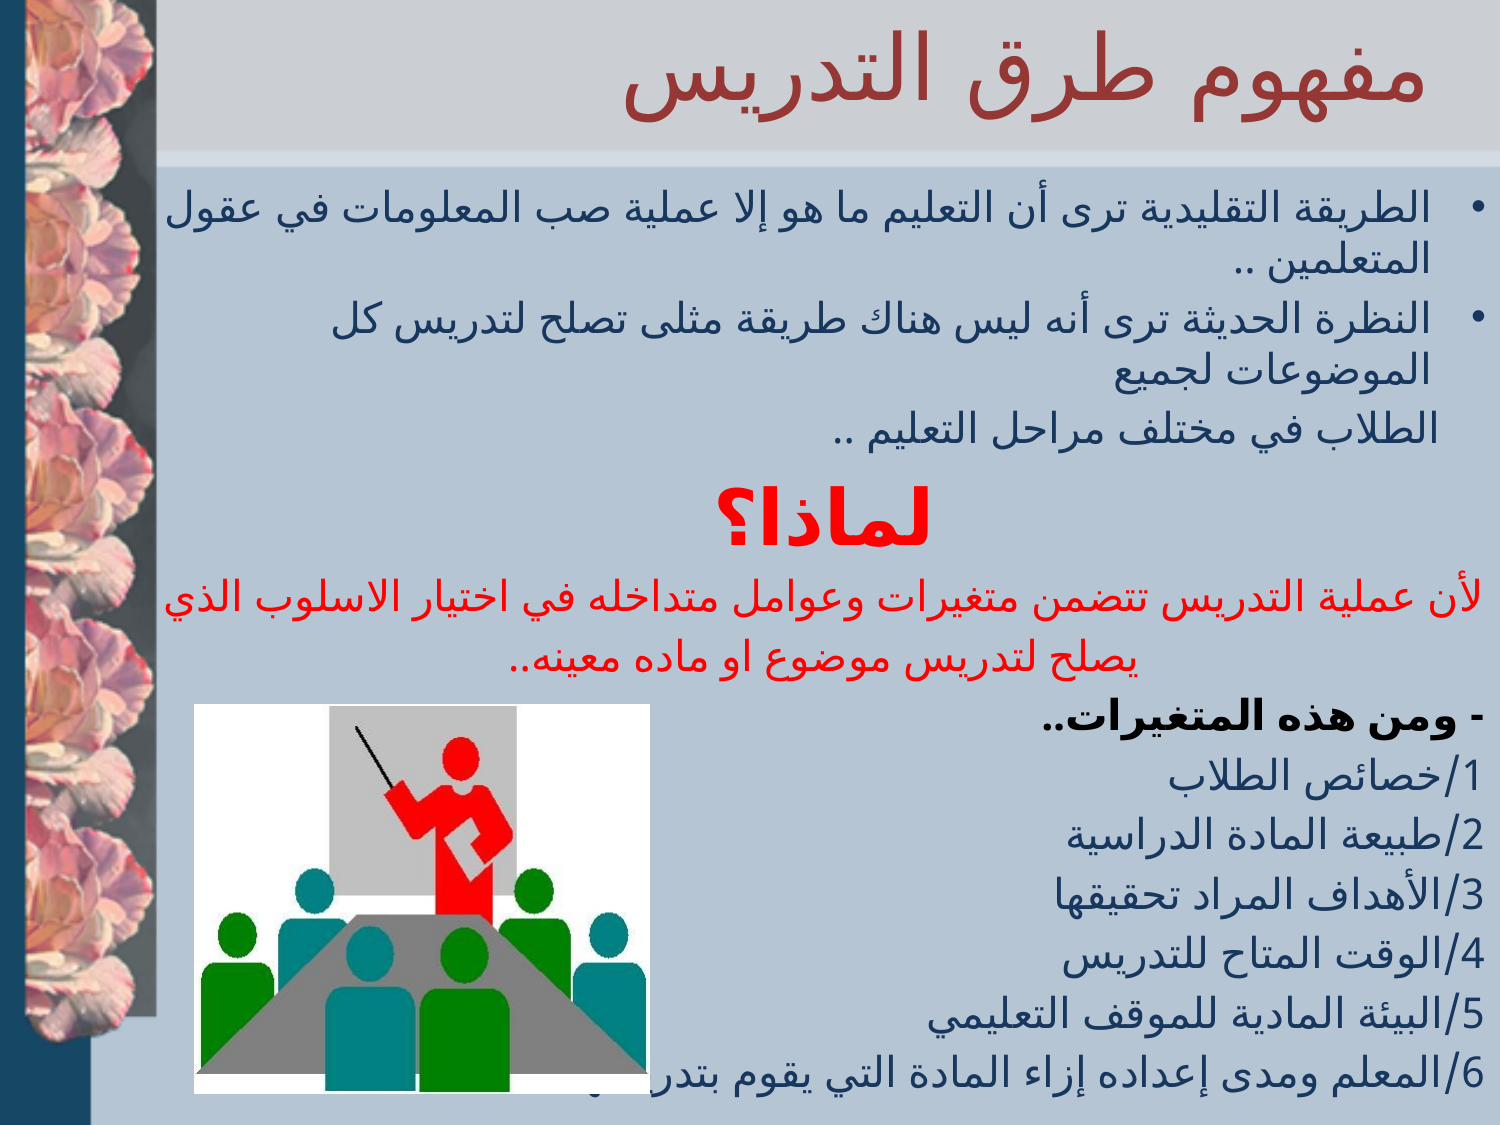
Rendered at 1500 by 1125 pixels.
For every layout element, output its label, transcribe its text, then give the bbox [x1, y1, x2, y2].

picture [194, 703, 651, 1094]
picture [0, 0, 1500, 1125]
title مفهوم طرق التدريس [75, 0, 1447, 157]
list الطريقة التقليدية ترى أن التعليم ما هو إلا عملية صب المعلومات في عقول المتعلمين .. النظرة الحديثة ترى أنه ليس هناك طريقة مثلى تصلح لتدريس كل الموضوعات لجميع الطلاب في مختلف مراحل التعليم .. لماذا؟ لأن عملية التدريس تتضمن متغيرات وعوامل متداخله في اختيار الاسلوب الذي يصلح لتدريس موضوع او ماده معينه.. - ومن هذه المتغيرات.. 1/خصائص الطلاب 2/طبيعة المادة الدراسية 3/الأهداف المراد تحقيقها 4/الوقت المتاح للتدريس 5/البيئة المادية للموقف التعليمي 6/المعلم ومدى إعداده إزاء المادة التي يقوم بتدريسها [147, 172, 1500, 1125]
